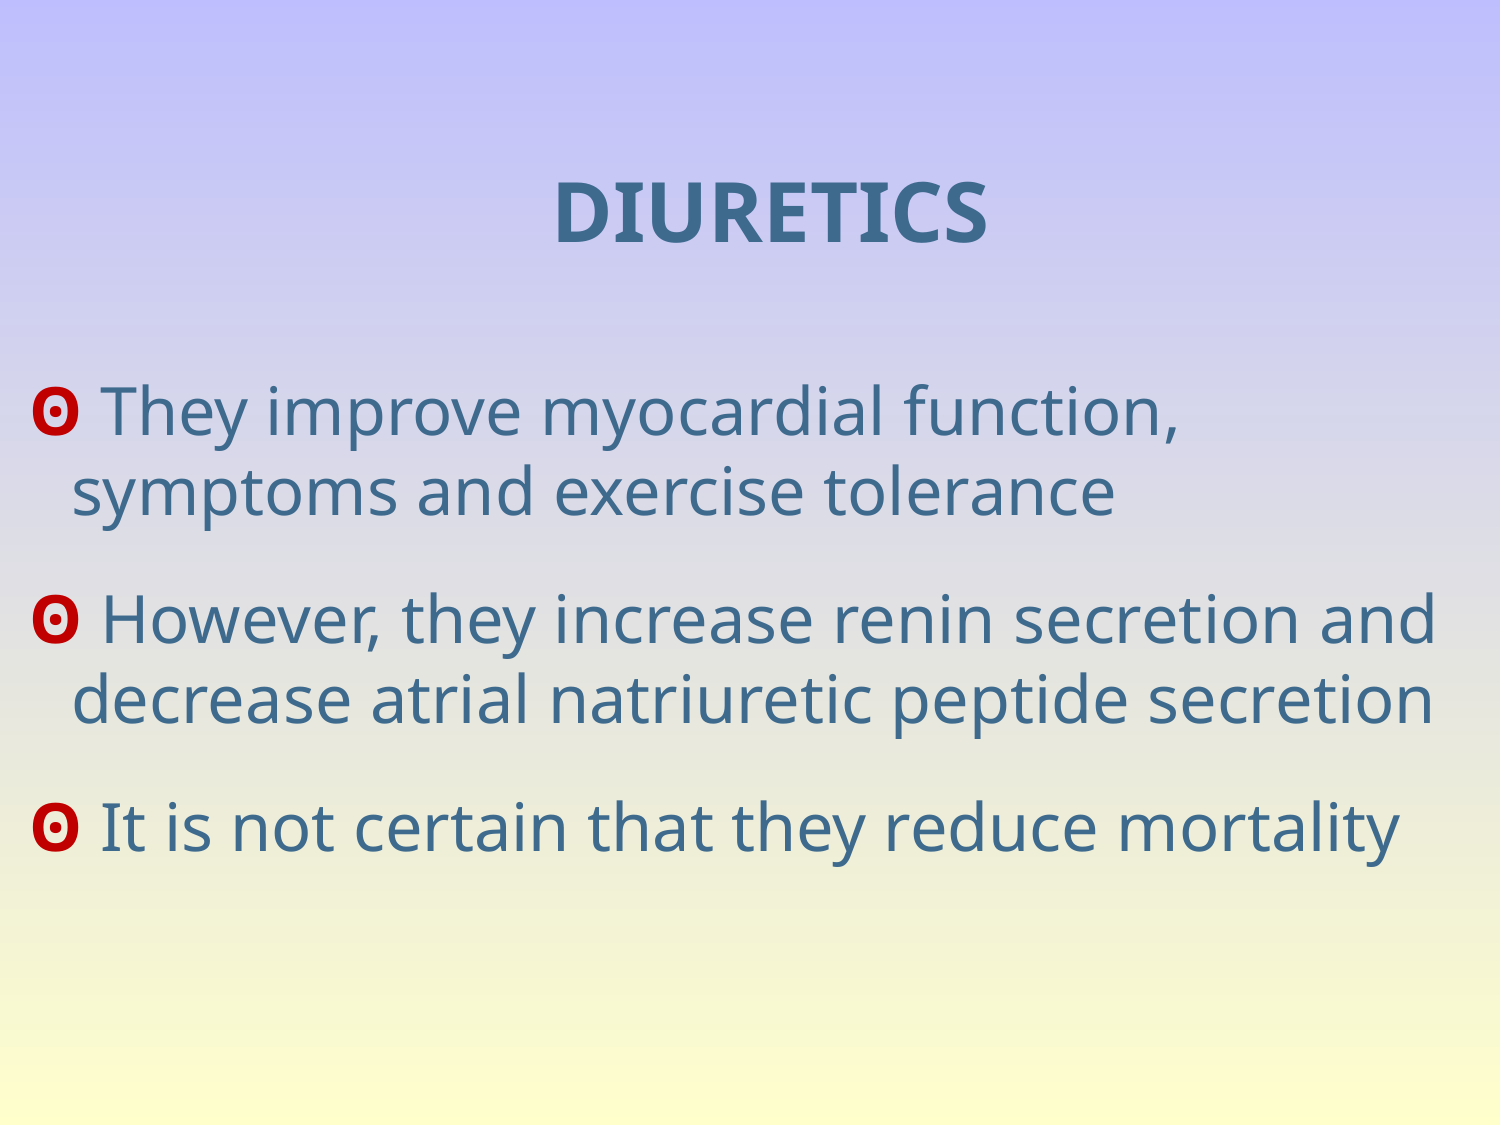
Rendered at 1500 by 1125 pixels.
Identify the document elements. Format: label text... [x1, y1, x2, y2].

text_box DIURETICS ʘ They improve myocardial function, symptoms and exercise tolerance ʘ However, they increase renin secretion and decrease atrial natriuretic peptide secretion ʘ It is not certain that they reduce mortality [0, 0, 1500, 1125]
